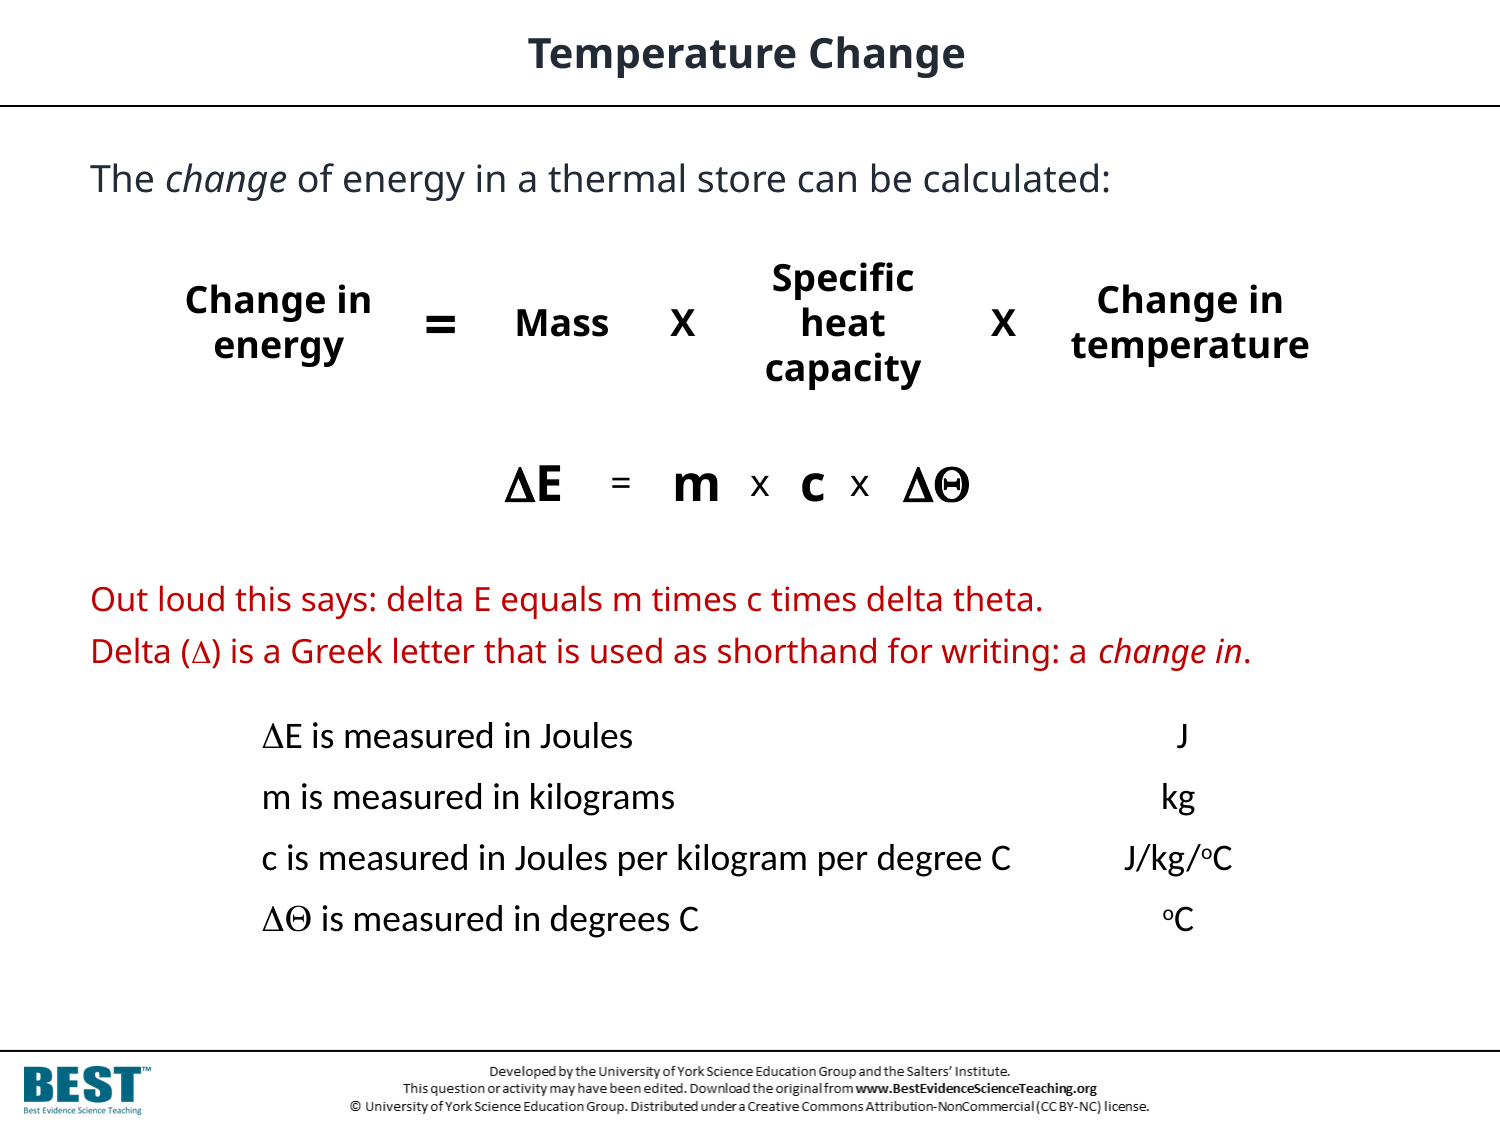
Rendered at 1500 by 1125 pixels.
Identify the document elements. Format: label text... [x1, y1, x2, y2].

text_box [485, 443, 988, 520]
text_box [148, 246, 1346, 398]
text_box Temperature Change [23, 4, 1471, 99]
picture [0, 105, 1500, 1125]
